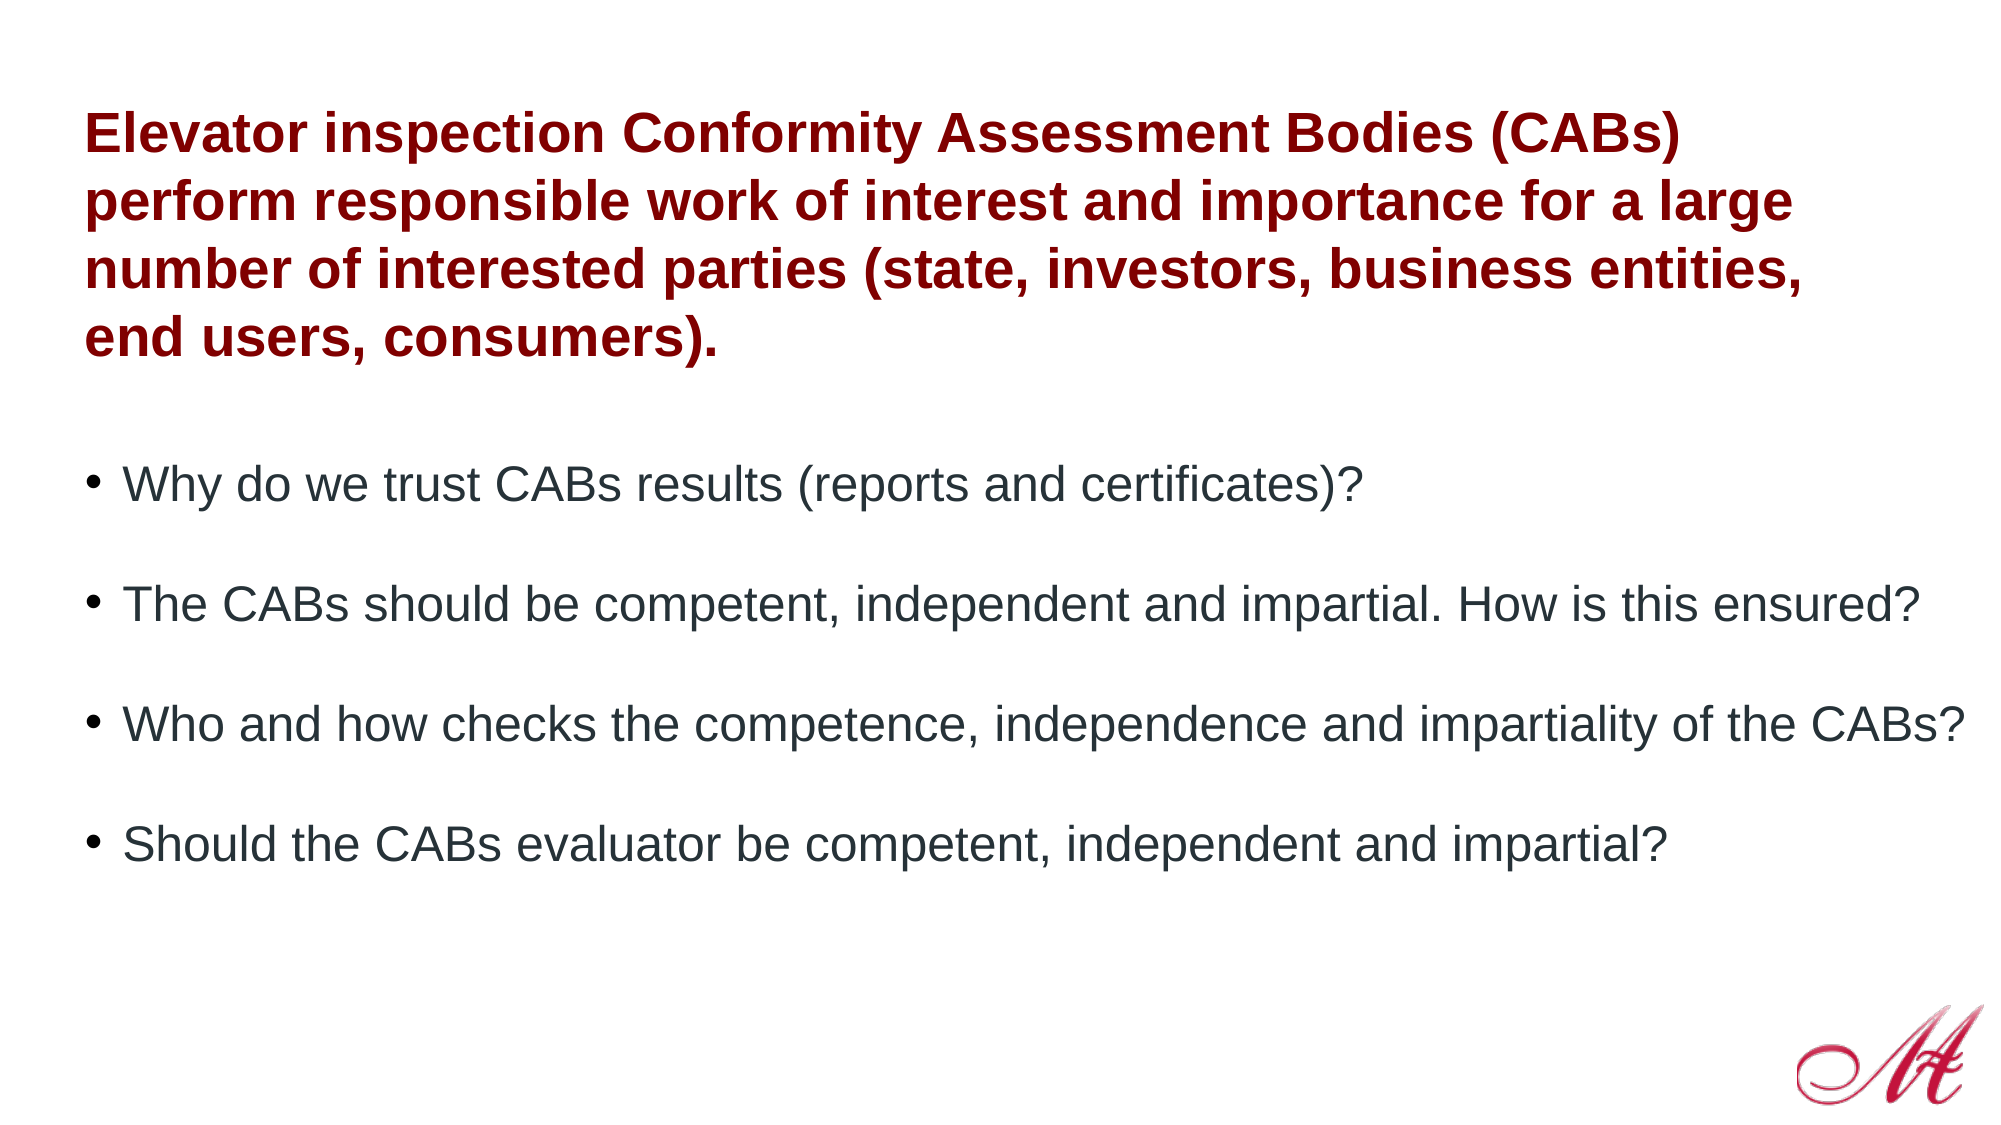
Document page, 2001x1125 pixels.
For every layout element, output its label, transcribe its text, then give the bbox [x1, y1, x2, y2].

title Elevator inspection Conformity Assessment Bodies (CABs) perform responsible work of interest and importance for a large number of interested parties (state, investors, business entities, end users, consumers). [69, 88, 1896, 375]
list Why do we trust CABs results (reports and certificates)? The CABs should be competent, independent and impartial. How is this ensured? Who and how checks the competence, independence and impartiality of the CABs? Should the CABs evaluator be competent, independent and impartial? [69, 444, 2000, 1004]
picture [1797, 1004, 1995, 1125]
